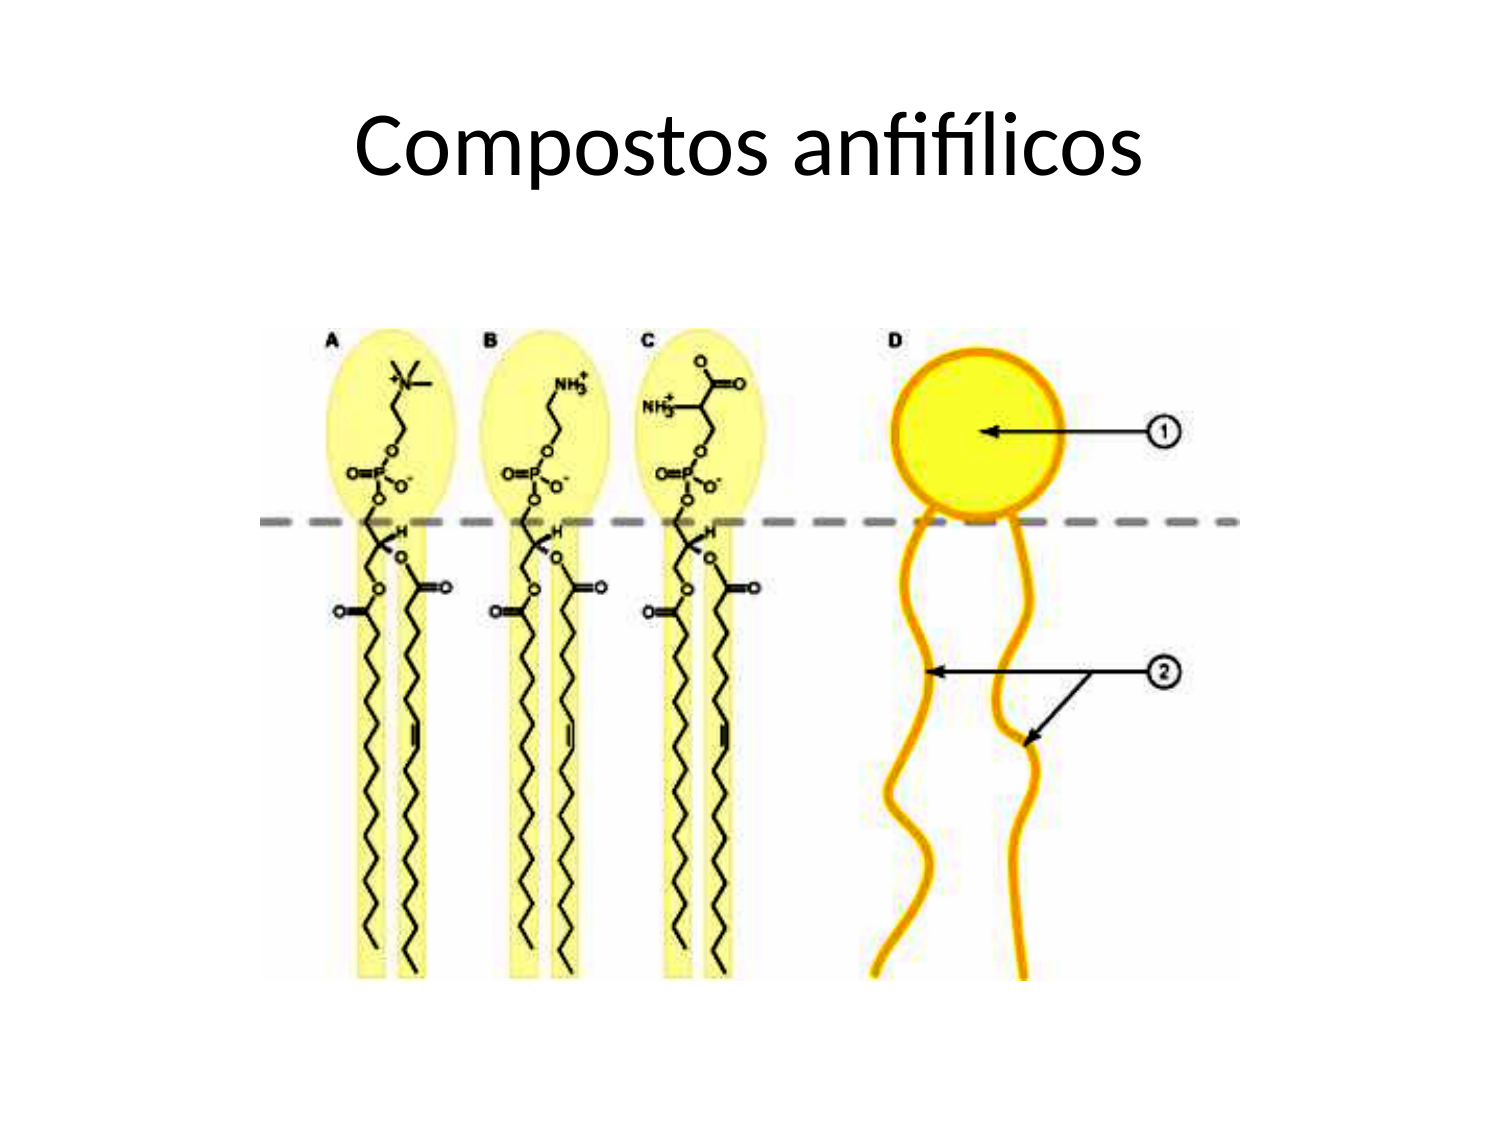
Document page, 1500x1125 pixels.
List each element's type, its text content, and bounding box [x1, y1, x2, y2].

title Compostos anfifílicos [75, 45, 1425, 233]
picture [260, 328, 1240, 981]
